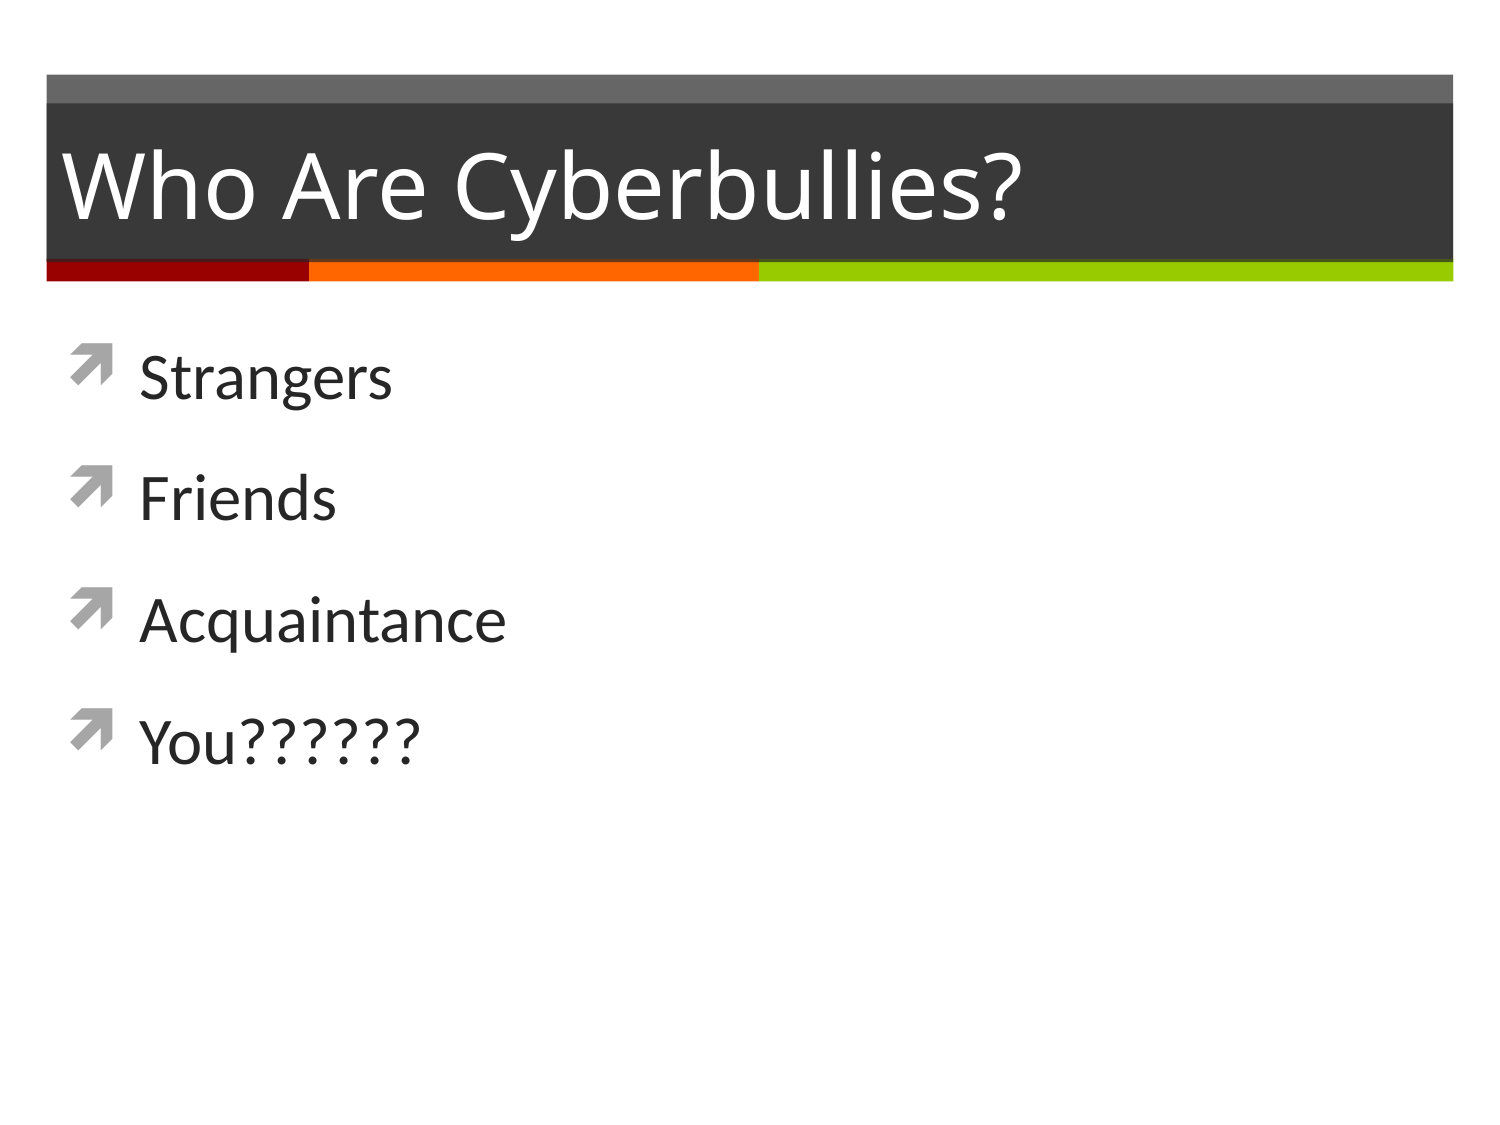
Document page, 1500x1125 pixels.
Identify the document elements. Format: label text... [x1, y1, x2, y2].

title Who Are Cyberbullies? [46, 103, 1454, 263]
list Strangers Friends Acquaintance You?????? [50, 324, 1438, 980]
